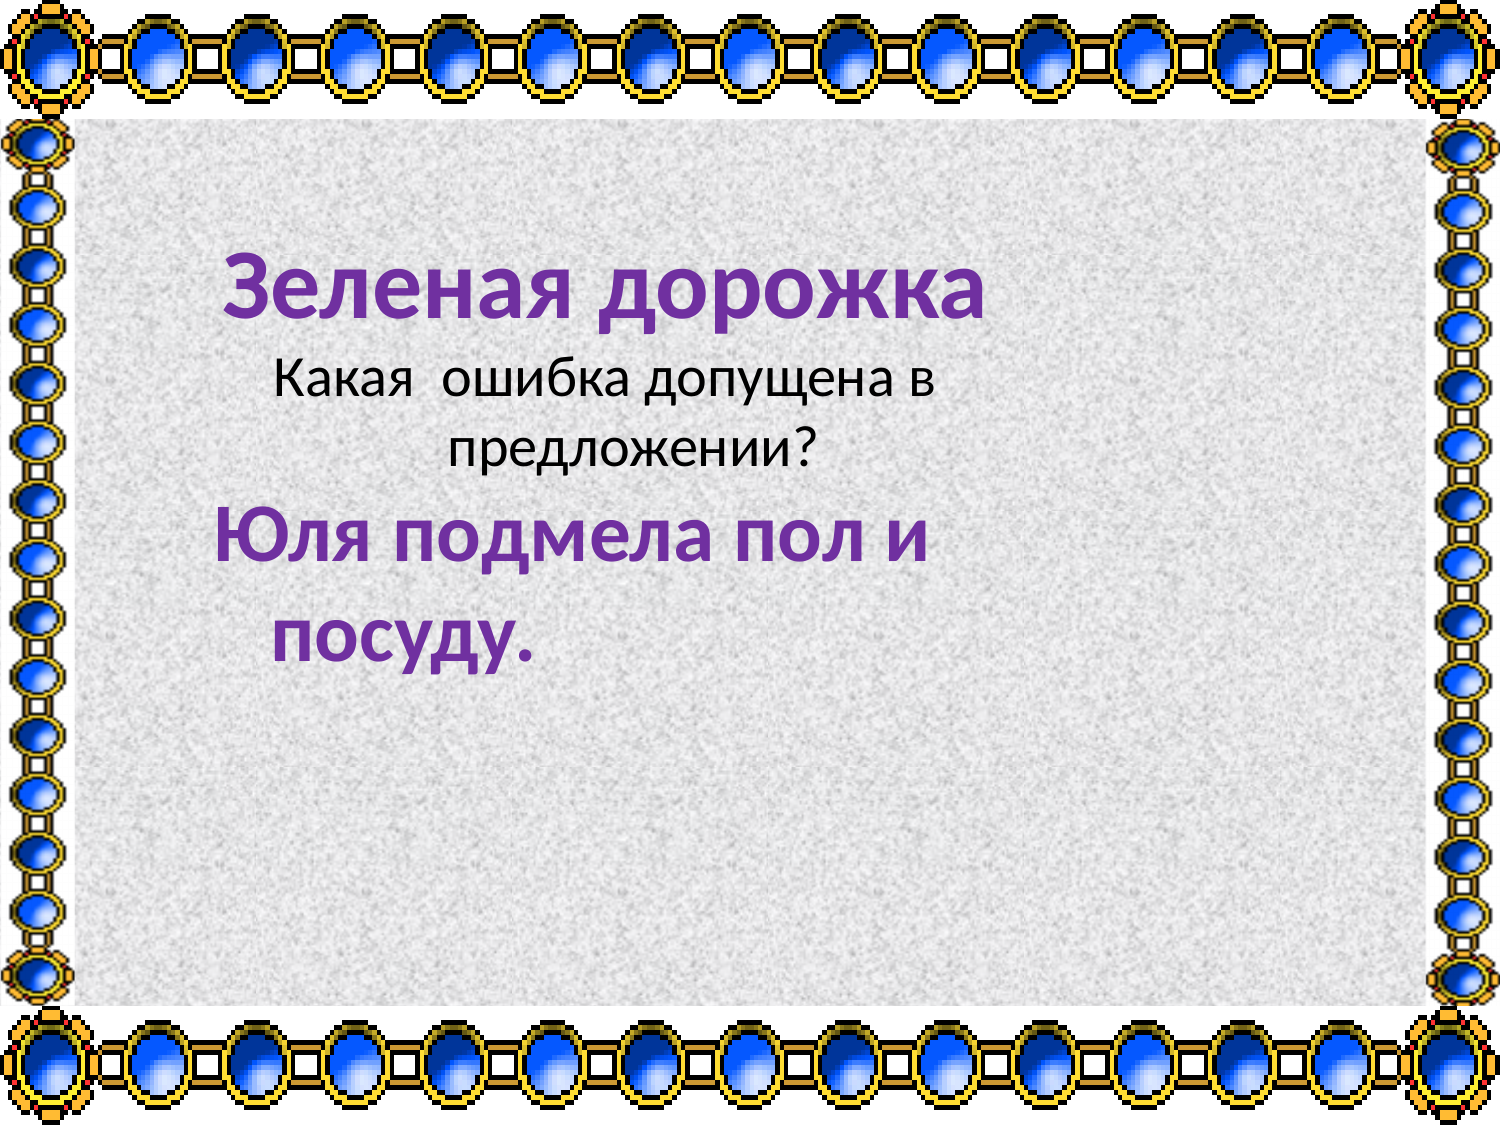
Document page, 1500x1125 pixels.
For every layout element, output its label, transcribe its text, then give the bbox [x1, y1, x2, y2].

text_box Зеленая дорожка Какая ошибка допущена в предложении? Юля подмела пол и посуду. [199, 210, 1012, 686]
picture [0, 0, 1500, 1125]
